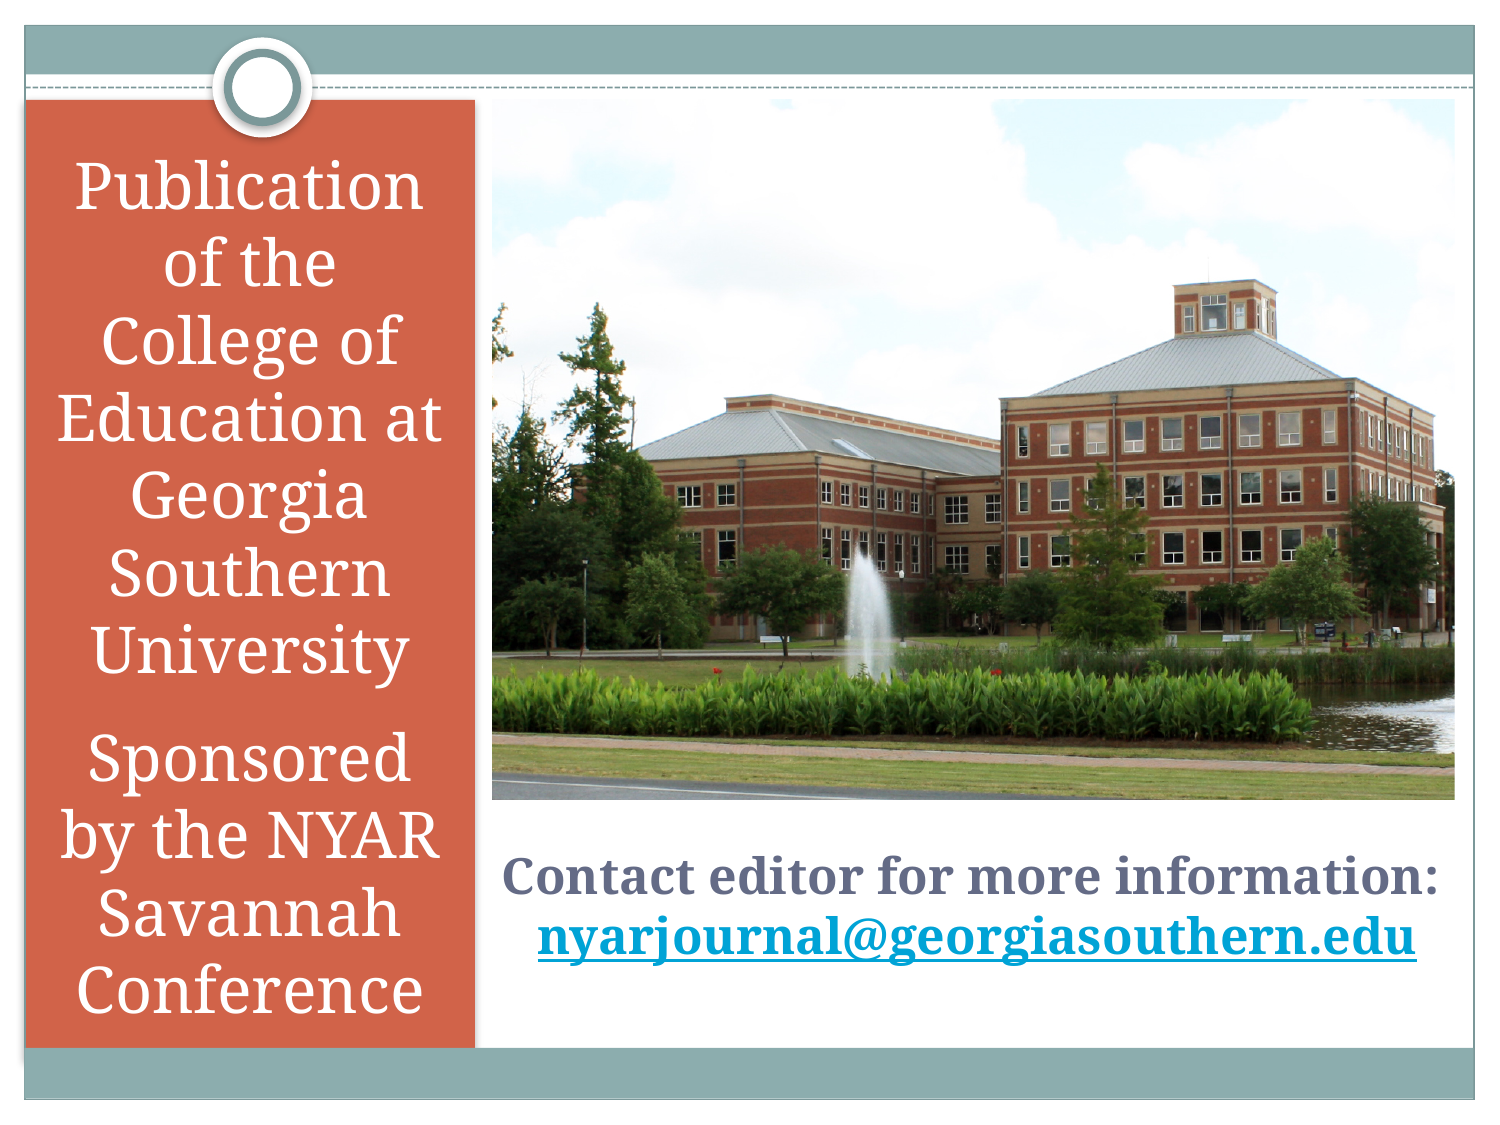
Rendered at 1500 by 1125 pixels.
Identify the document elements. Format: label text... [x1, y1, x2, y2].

picture [491, 99, 1455, 801]
title Contact editor for more information: nyarjournal@georgiasouthern.edu [463, 837, 1493, 1025]
list Publication of the College of Education at Georgia Southern University Sponsored by the NYAR Savannah Conference [37, 137, 463, 1050]
